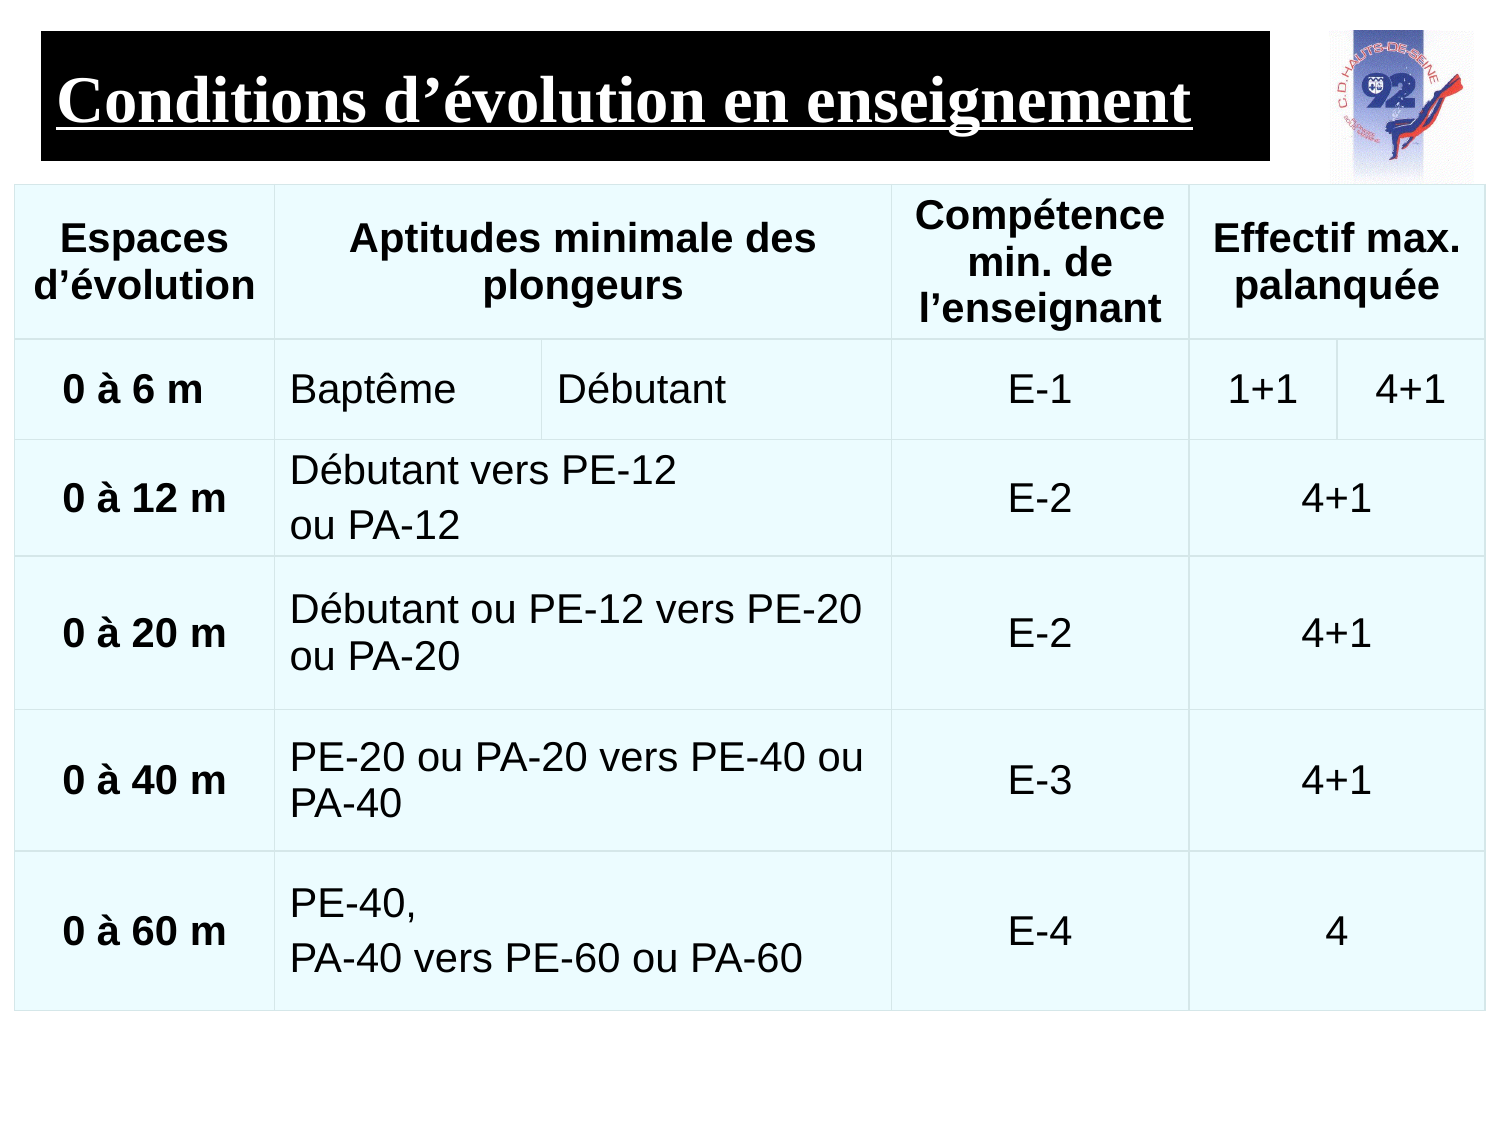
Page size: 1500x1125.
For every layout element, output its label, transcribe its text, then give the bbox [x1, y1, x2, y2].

table_cell 4+1 [1338, 340, 1484, 439]
table_cell E-2 [892, 440, 1188, 555]
table_cell Débutant ou PE-12 vers PE-20 ou PA-20 [275, 557, 891, 709]
picture [1328, 30, 1474, 184]
table_cell 4+1 [1190, 557, 1484, 709]
table_cell 1+1 [1190, 340, 1336, 439]
table_cell 0 à 12 m [15, 440, 274, 555]
table_cell Baptême [275, 340, 541, 439]
table_cell 0 à 6 m [15, 340, 274, 439]
table_cell 0 à 60 m [15, 852, 274, 1010]
table_cell PE-20 ou PA-20 vers PE-40 ou PA-40 [275, 710, 891, 850]
table_cell Débutant vers PE-12 ou PA-12 [275, 440, 891, 555]
table_cell 4 [1190, 852, 1484, 1010]
table_cell 4+1 [1190, 440, 1484, 555]
table_header Espaces d’évolution [15, 185, 274, 338]
table_cell 0 à 40 m [15, 710, 274, 850]
table_cell E-2 [892, 557, 1188, 709]
table_header Aptitudes minimale des plongeurs [275, 185, 891, 338]
table_cell E-3 [892, 710, 1188, 850]
title Conditions d’évolution en enseignement [41, 31, 1270, 161]
table_cell 0 à 20 m [15, 557, 274, 709]
table_header Effectif max. palanquée [1190, 185, 1484, 338]
table_cell Débutant [542, 340, 891, 439]
table_cell 4+1 [1190, 710, 1484, 850]
table_cell PE-40, PA-40 vers PE-60 ou PA-60 [275, 852, 891, 1010]
table_header Compétence min. de l’enseignant [892, 185, 1188, 338]
table_cell E-1 [892, 340, 1188, 439]
table_cell E-4 [892, 852, 1188, 1010]
